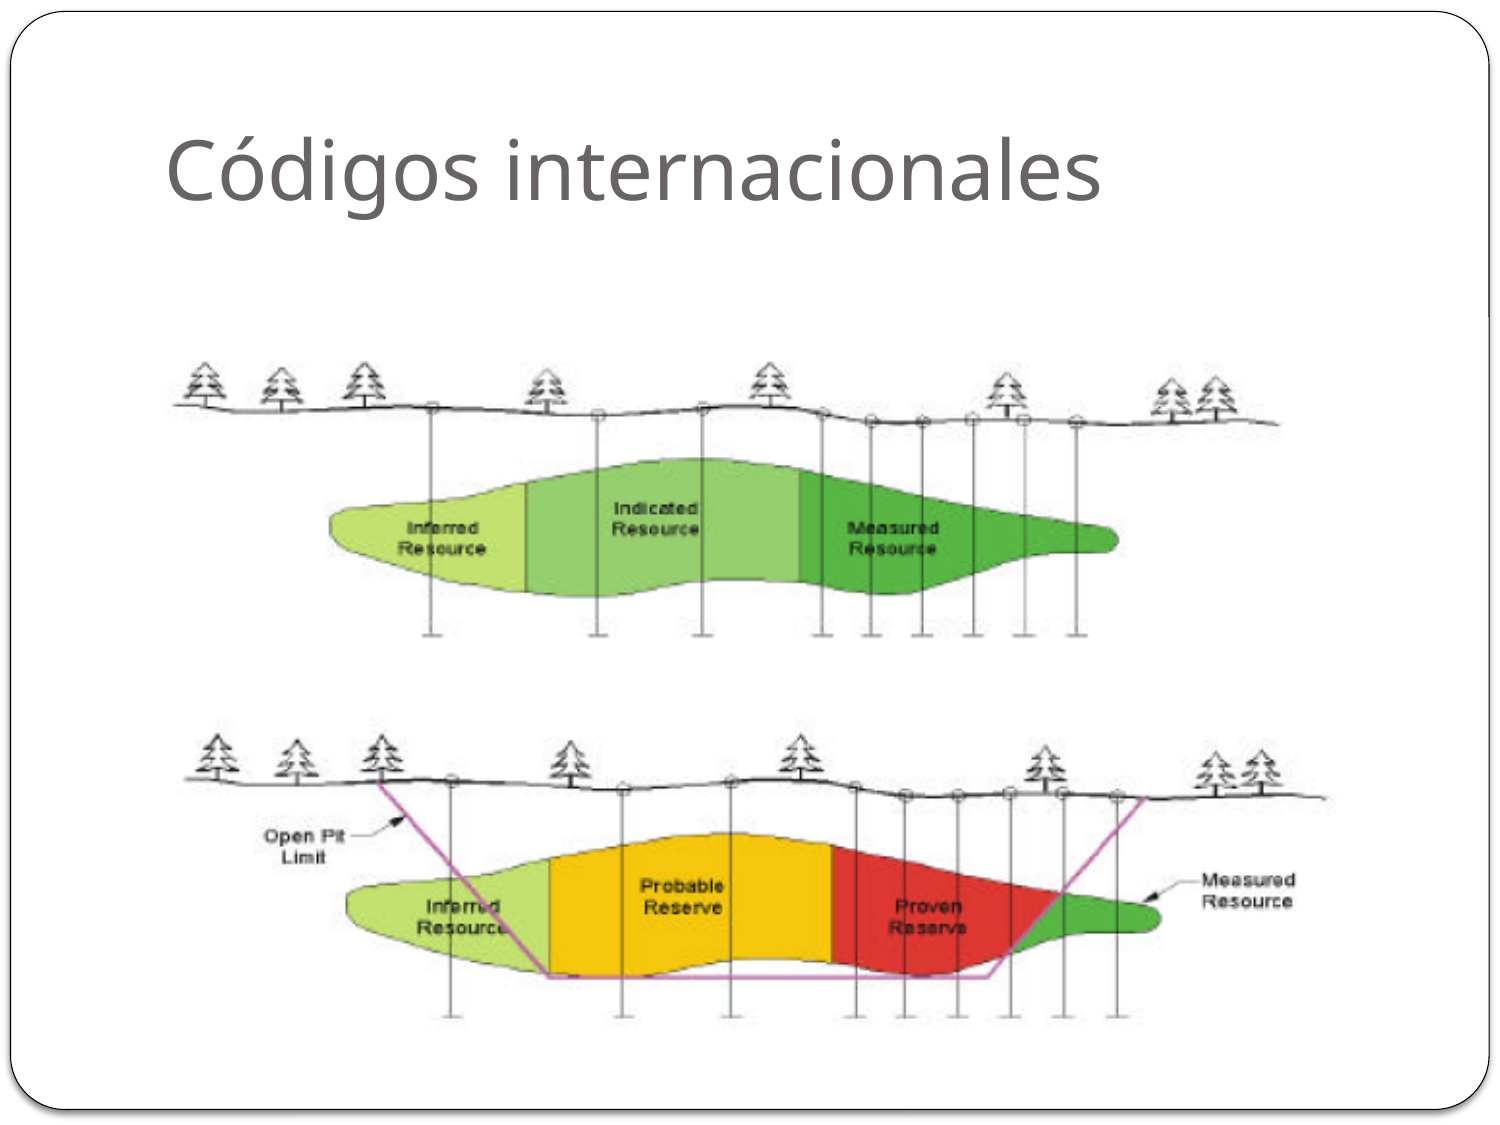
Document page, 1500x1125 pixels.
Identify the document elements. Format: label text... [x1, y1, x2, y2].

picture [159, 308, 1330, 705]
title Códigos internacionales [150, 45, 1425, 233]
picture [147, 707, 1341, 1078]
